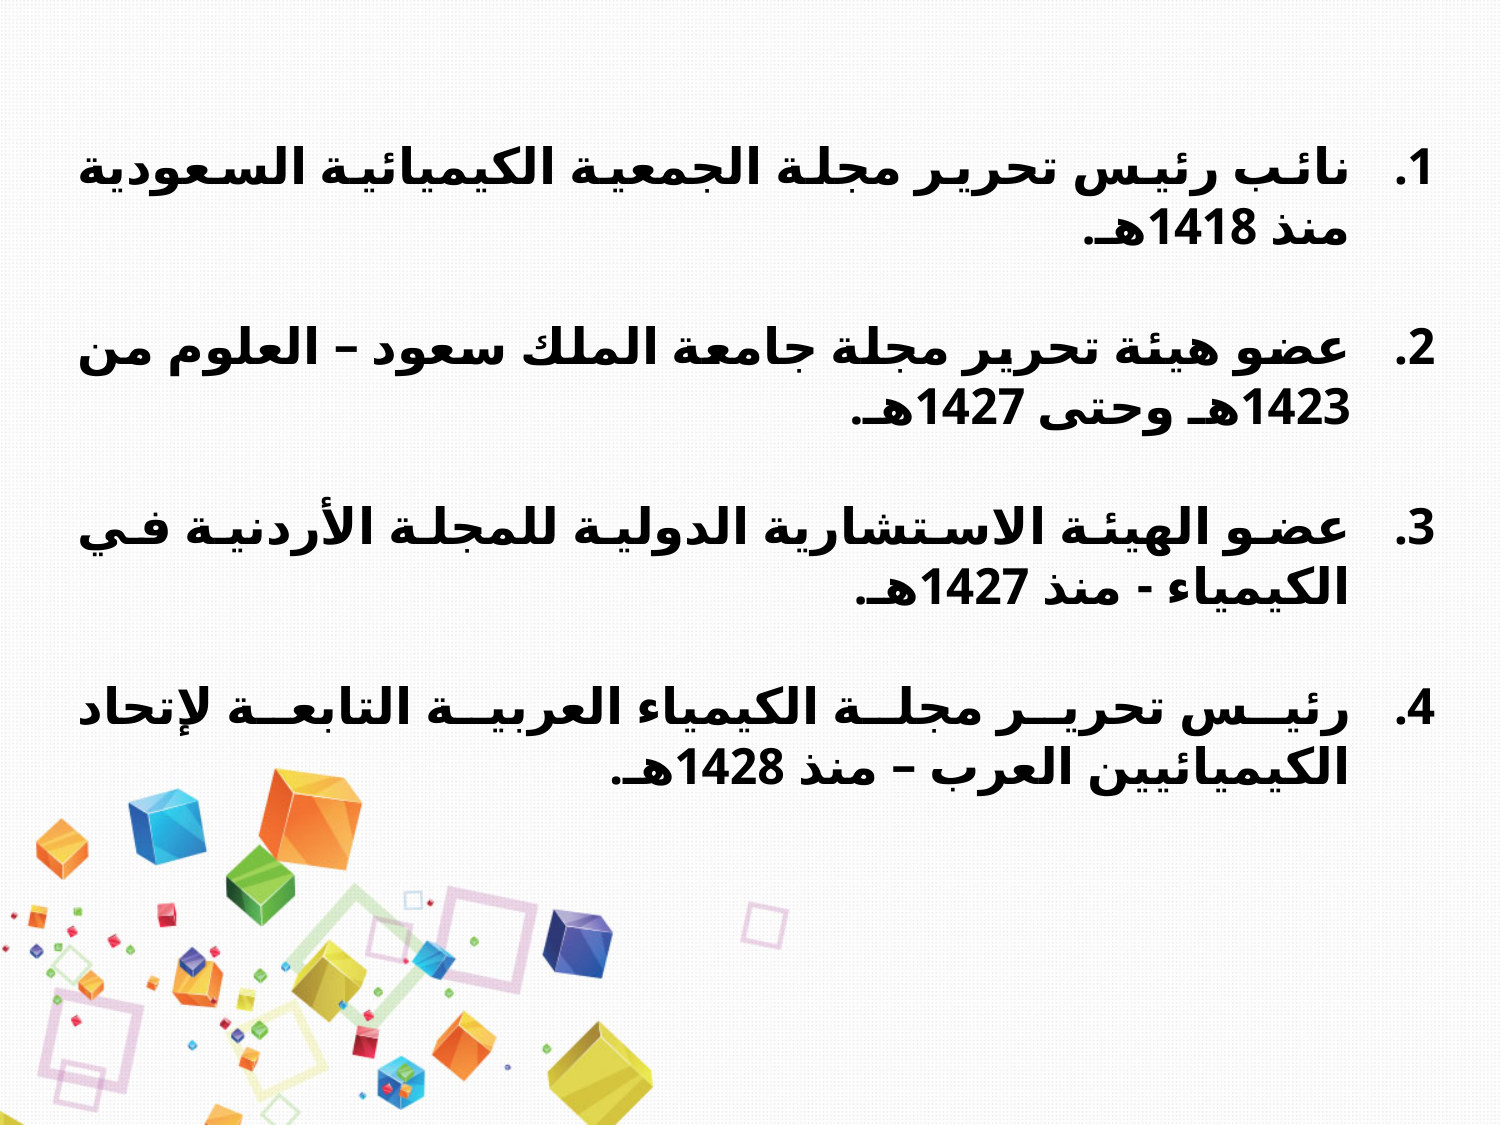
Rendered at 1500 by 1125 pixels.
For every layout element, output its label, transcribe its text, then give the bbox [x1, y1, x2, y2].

text_box نائب رئيس تحرير مجلة الجمعية الكيميائية السعودية منذ 1418هـ. عضو هيئة تحرير مجلة جامعة الملك سعود – العلوم من 1423هـ وحتى 1427هـ. عضو الهيئة الاستشارية الدولية للمجلة الأردنية في الكيمياء - منذ 1427هـ. رئيس تحرير مجلة الكيمياء العربية التابعة لإتحاد الكيميائيين العرب – منذ 1428هـ. [62, 127, 1450, 802]
picture [0, 0, 1500, 1125]
